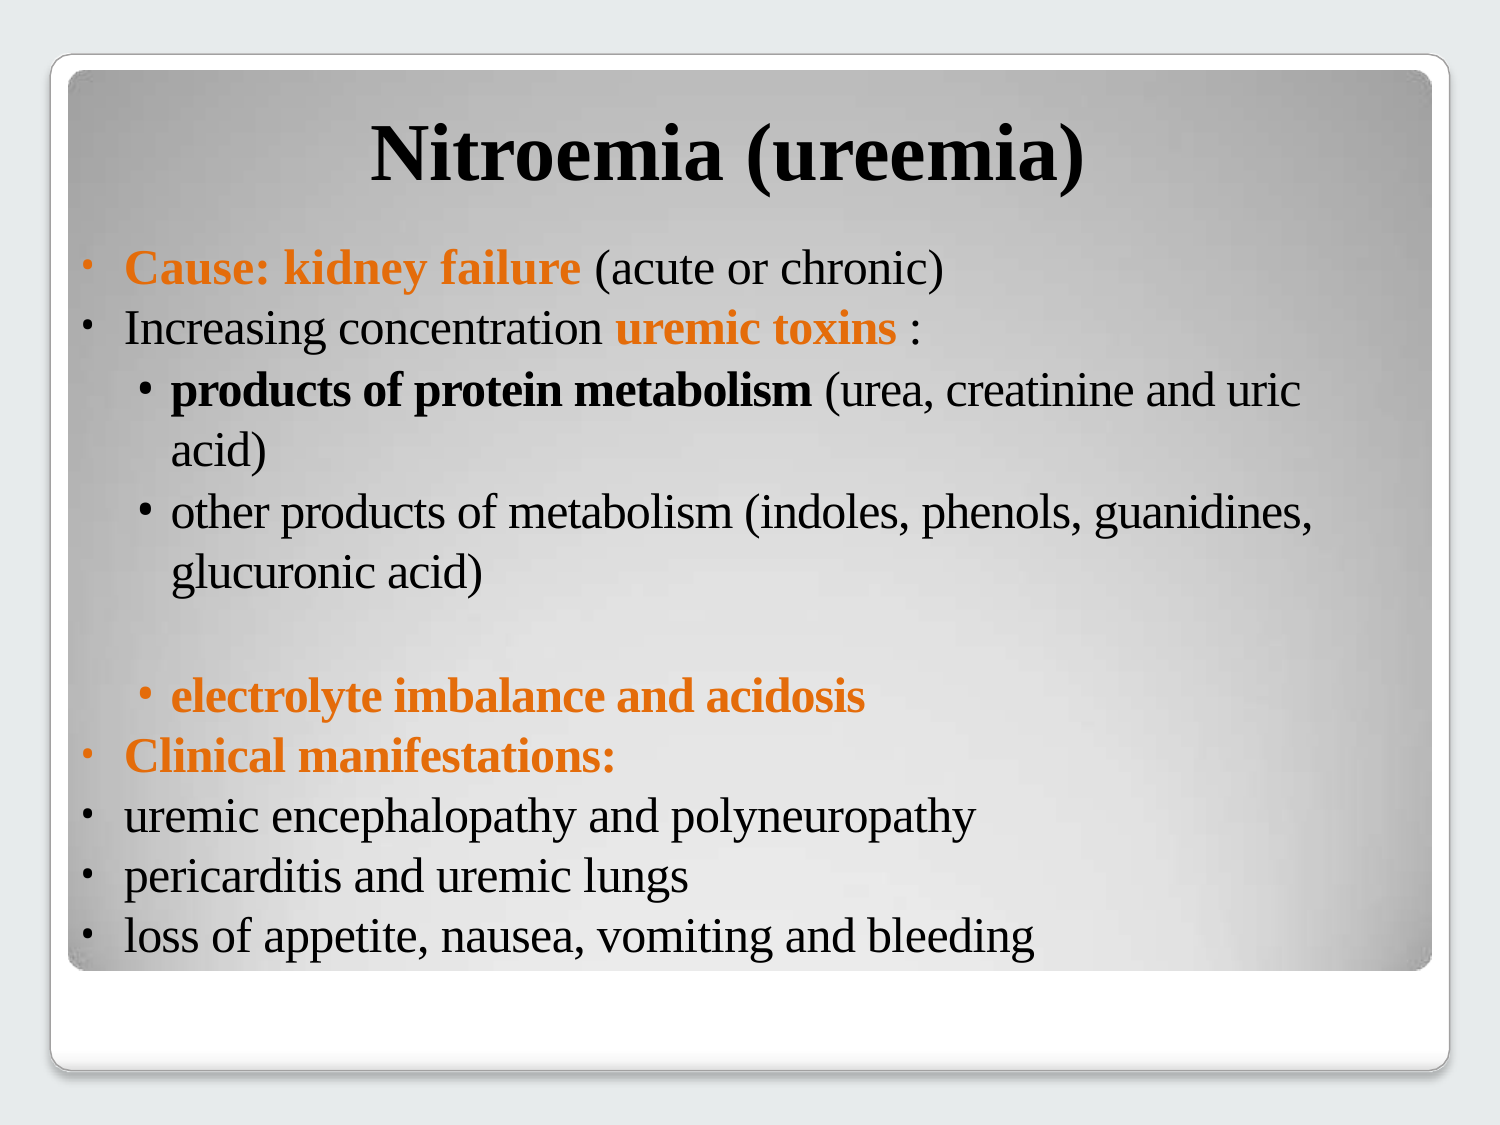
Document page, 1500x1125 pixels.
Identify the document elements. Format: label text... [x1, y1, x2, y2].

title Nitroemia (ureemia) [368, 95, 1132, 232]
picture [36, 46, 1464, 1094]
text_box Cause: kidney failure (acute or chronic) Increasing concentration uremic toxins : products of protein metabolism (urea, creatinine and uric acid) other products of metabolism (indoles, phenols, guanidines, glucuronic acid) electrolyte imbalance and acidosis Clinical manifestations: uremic encephalopathy and polyneuropathy pericarditis and uremic lungs loss of appetite, nausea, vomiting and bleeding [77, 232, 1339, 963]
